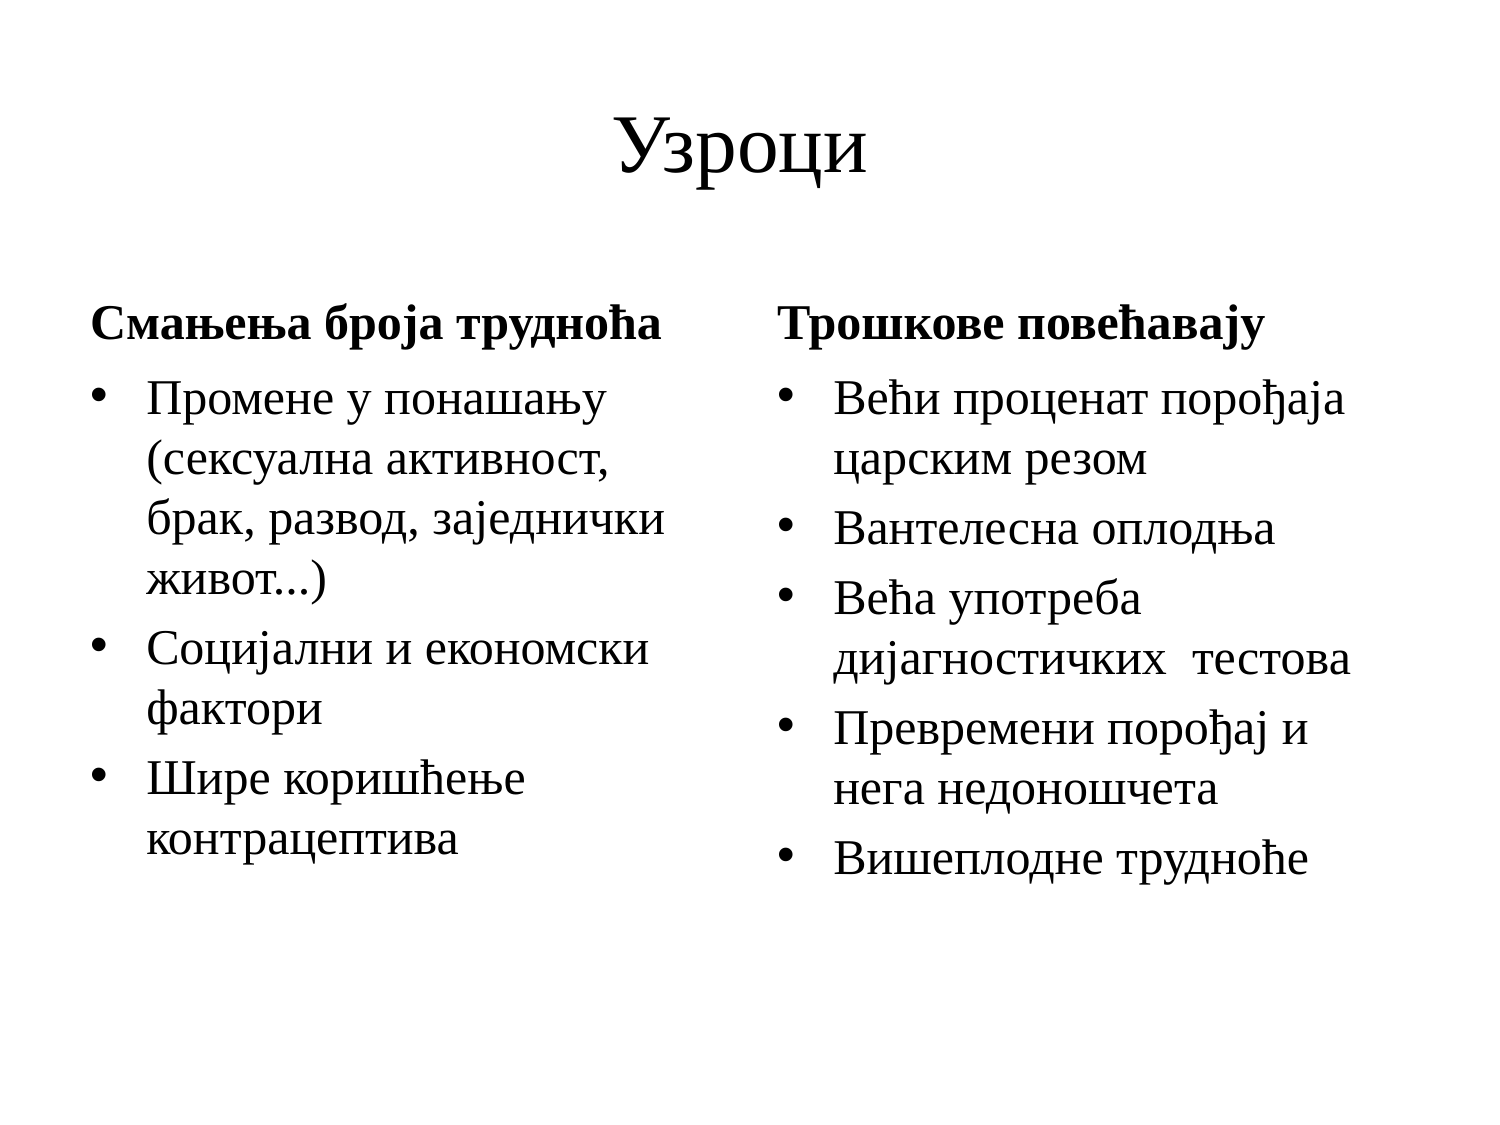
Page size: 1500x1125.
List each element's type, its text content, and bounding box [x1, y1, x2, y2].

list Трошкове повећавају [761, 251, 1425, 356]
list Смањења броја трудноћа [75, 251, 738, 356]
title Узроци [75, 45, 1425, 233]
list Промене у понашању (сексуална активност, брак, развод, заједнички живот...) Социјални и економски фактори Шире коришћење контрацептива [75, 356, 738, 1005]
list Већи проценат порођаја царским резом Вантелесна оплодња Већа употреба дијагностичких тестова Превремени порођај и нега недоношчета Вишеплодне трудноће [761, 356, 1425, 1005]
